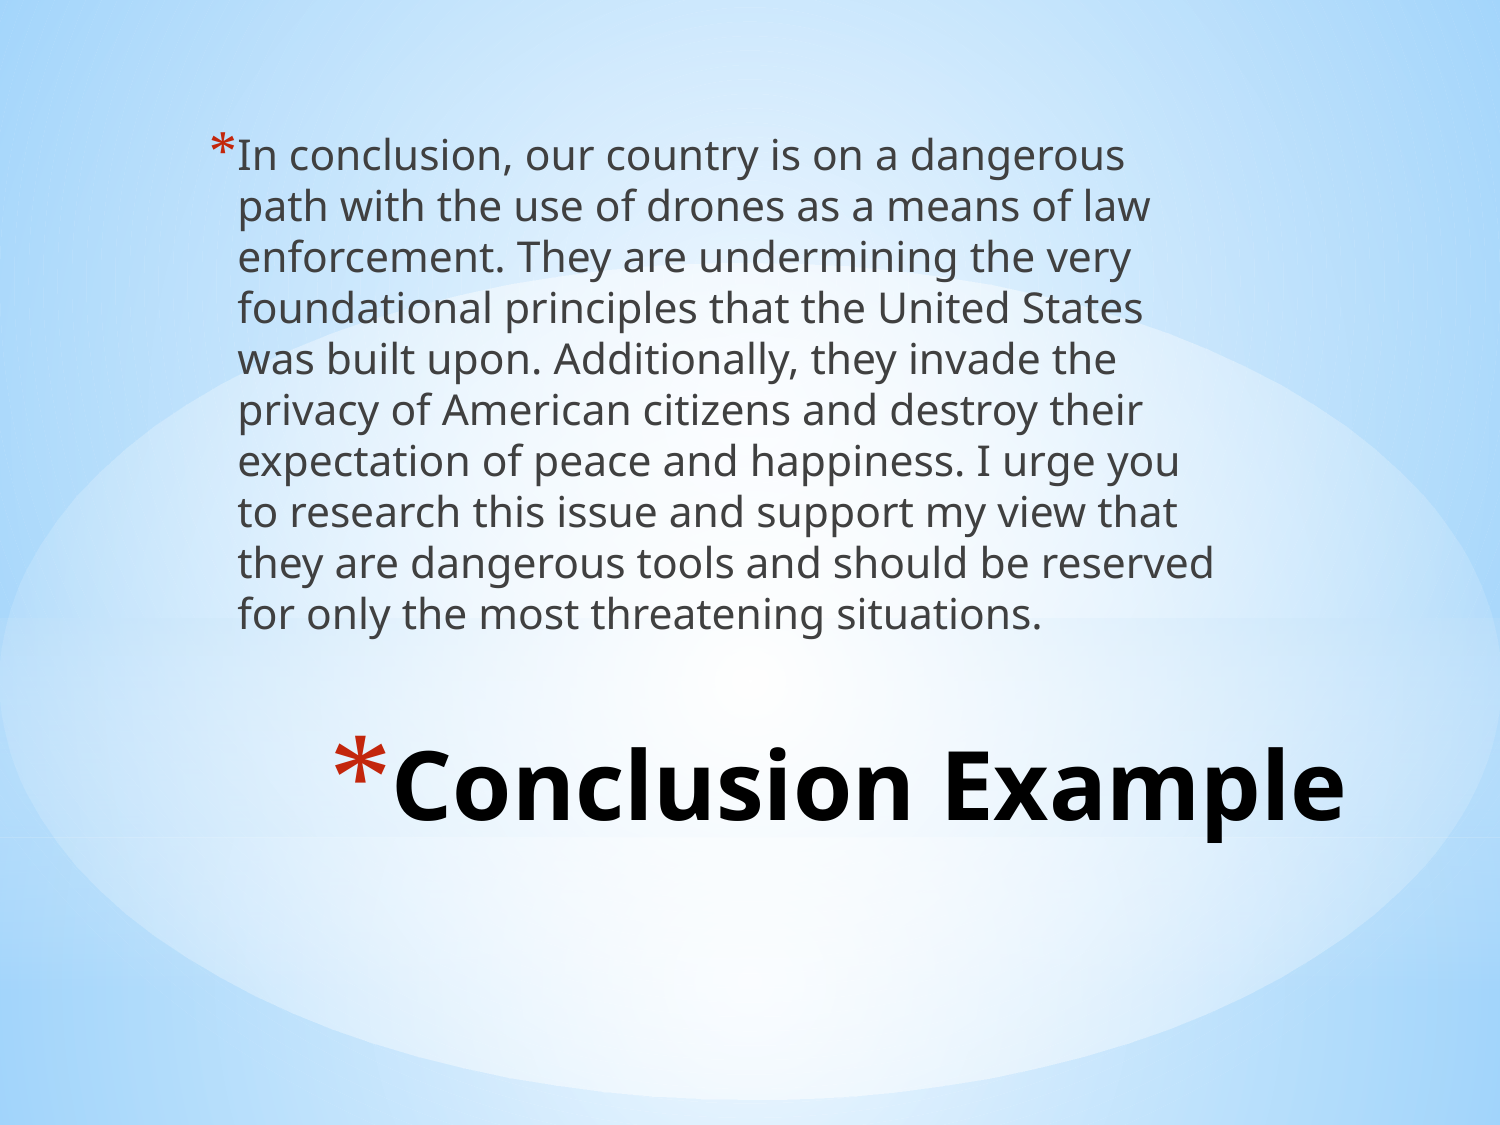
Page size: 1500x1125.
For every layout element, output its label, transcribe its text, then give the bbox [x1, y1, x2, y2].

title Conclusion Example [294, 717, 1363, 905]
list In conclusion, our country is on a dangerous path with the use of drones as a means of law enforcement. They are undermining the very foundational principles that the United States was built upon. Additionally, they invade the privacy of American citizens and destroy their expectation of peace and happiness. I urge you to research this issue and support my view that they are dangerous tools and should be reserved for only the most threatening situations. [187, 120, 1238, 690]
